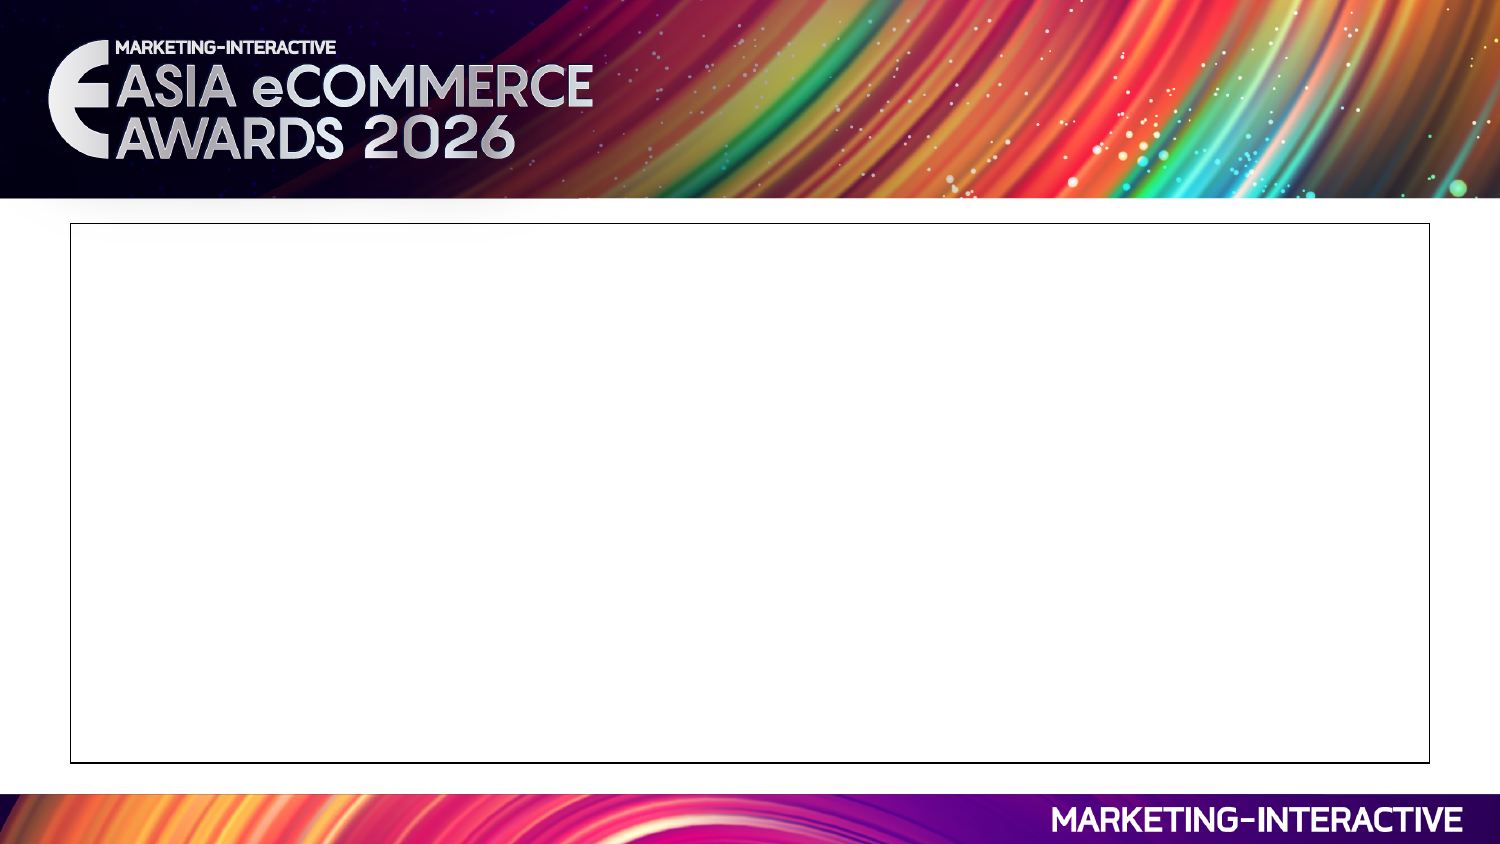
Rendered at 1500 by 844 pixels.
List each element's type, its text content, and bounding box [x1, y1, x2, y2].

picture [0, 0, 1500, 844]
text_box Performance (Max 500 words) 40% [69, 223, 1430, 764]
